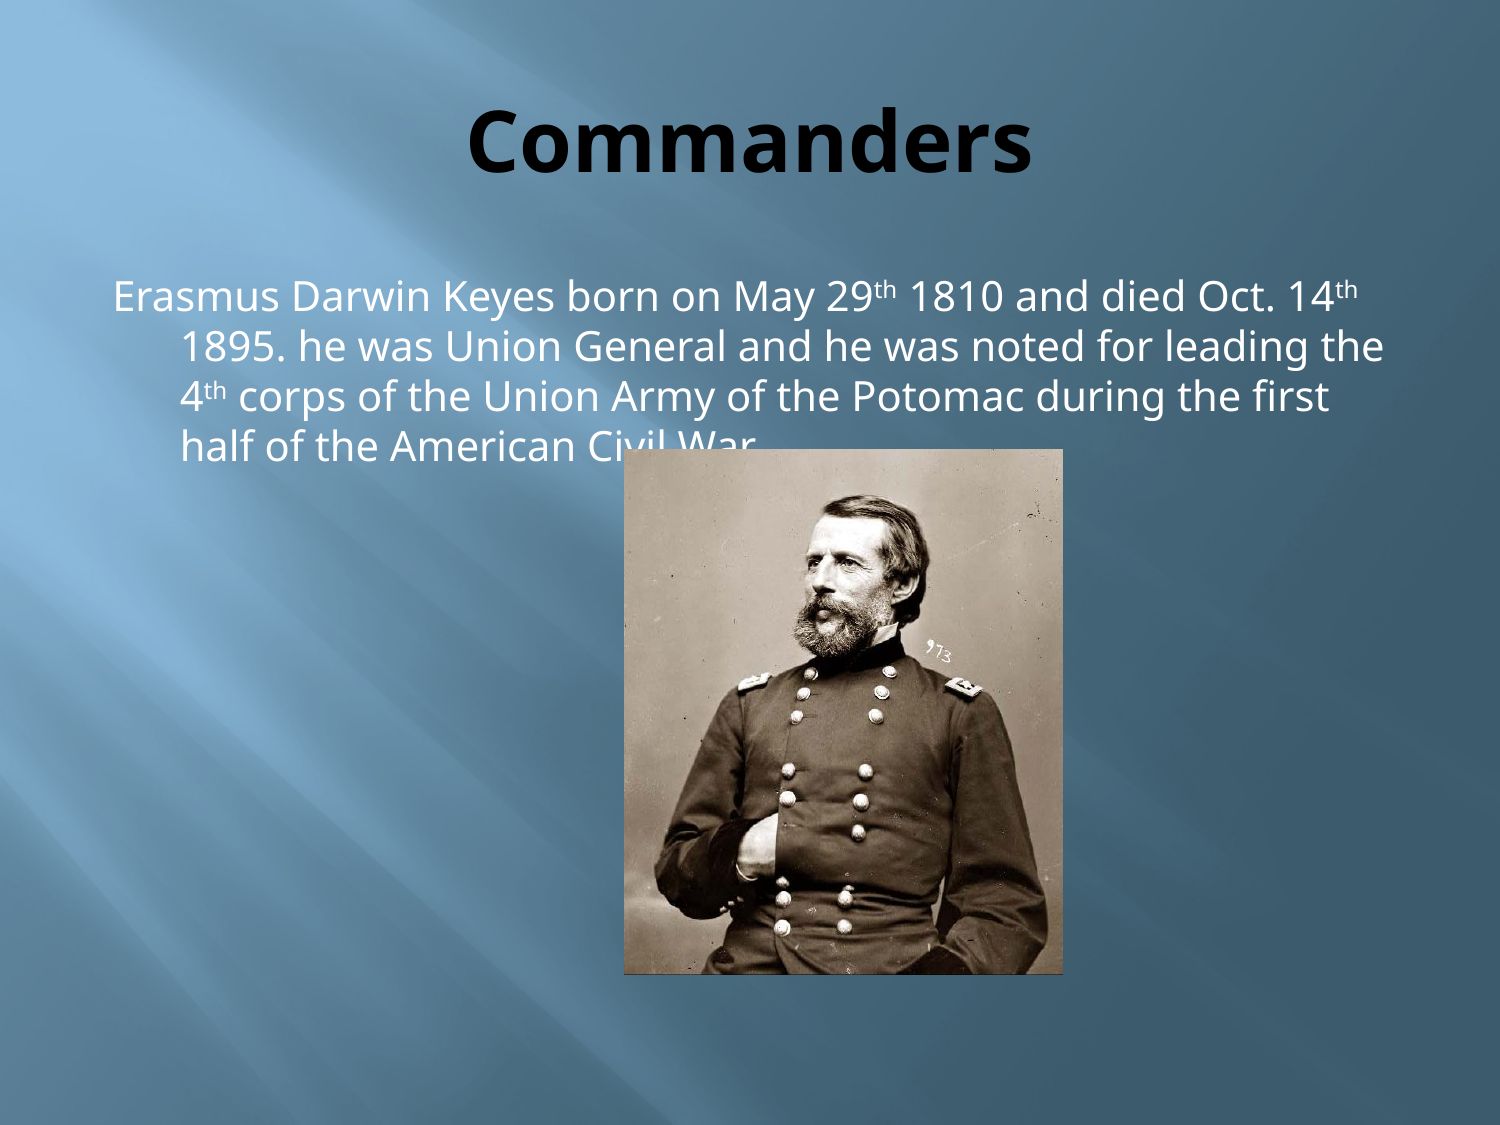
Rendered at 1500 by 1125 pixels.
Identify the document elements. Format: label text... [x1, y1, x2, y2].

picture [624, 449, 1063, 975]
list Erasmus Darwin Keyes born on May 29th 1810 and died Oct. 14th 1895. he was Union General and he was noted for leading the 4th corps of the Union Army of the Potomac during the first half of the American Civil War. [75, 262, 1425, 1035]
title Commanders [75, 45, 1425, 233]
